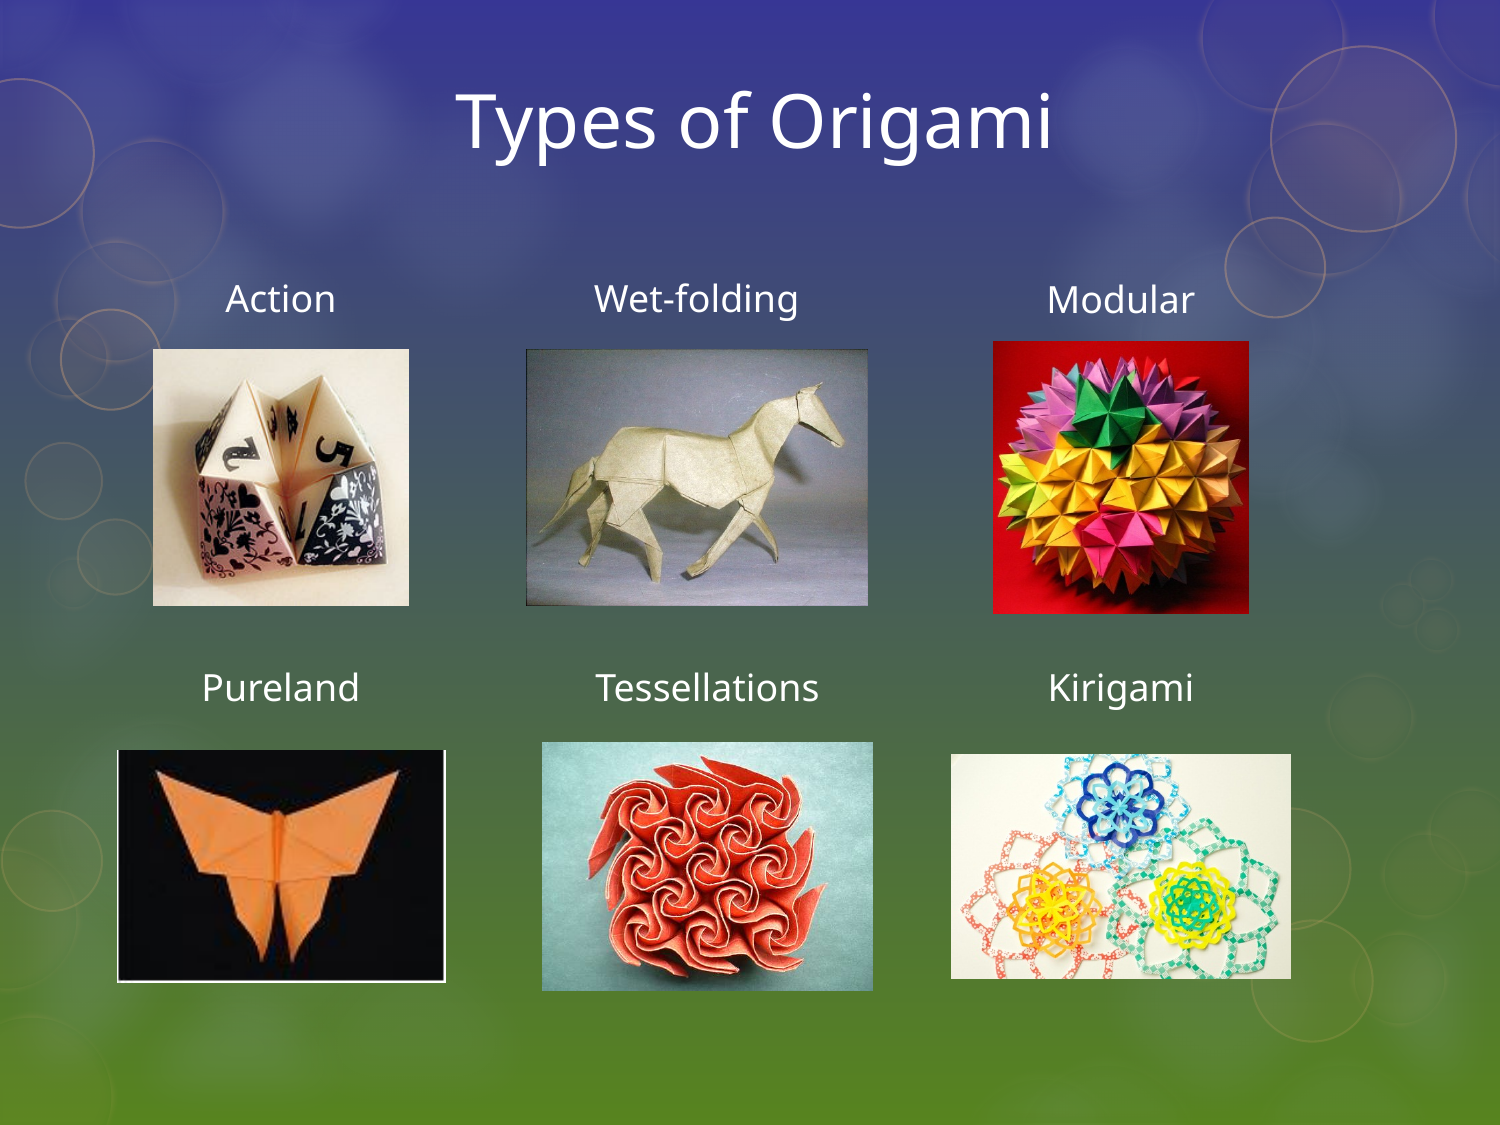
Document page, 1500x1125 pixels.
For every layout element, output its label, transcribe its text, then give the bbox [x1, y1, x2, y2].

text_box Wet-folding [579, 267, 815, 327]
text_box Modular [1031, 268, 1211, 328]
text_box Action [210, 267, 352, 327]
text_box Kirigami [1032, 656, 1210, 717]
title Types of Origami [171, 42, 1340, 195]
picture [992, 340, 1250, 615]
picture [526, 349, 868, 606]
picture [542, 741, 874, 992]
text_box Tessellations [580, 656, 835, 717]
text_box Pureland [186, 656, 376, 717]
picture [116, 749, 446, 984]
picture [152, 349, 410, 606]
picture [951, 753, 1291, 980]
